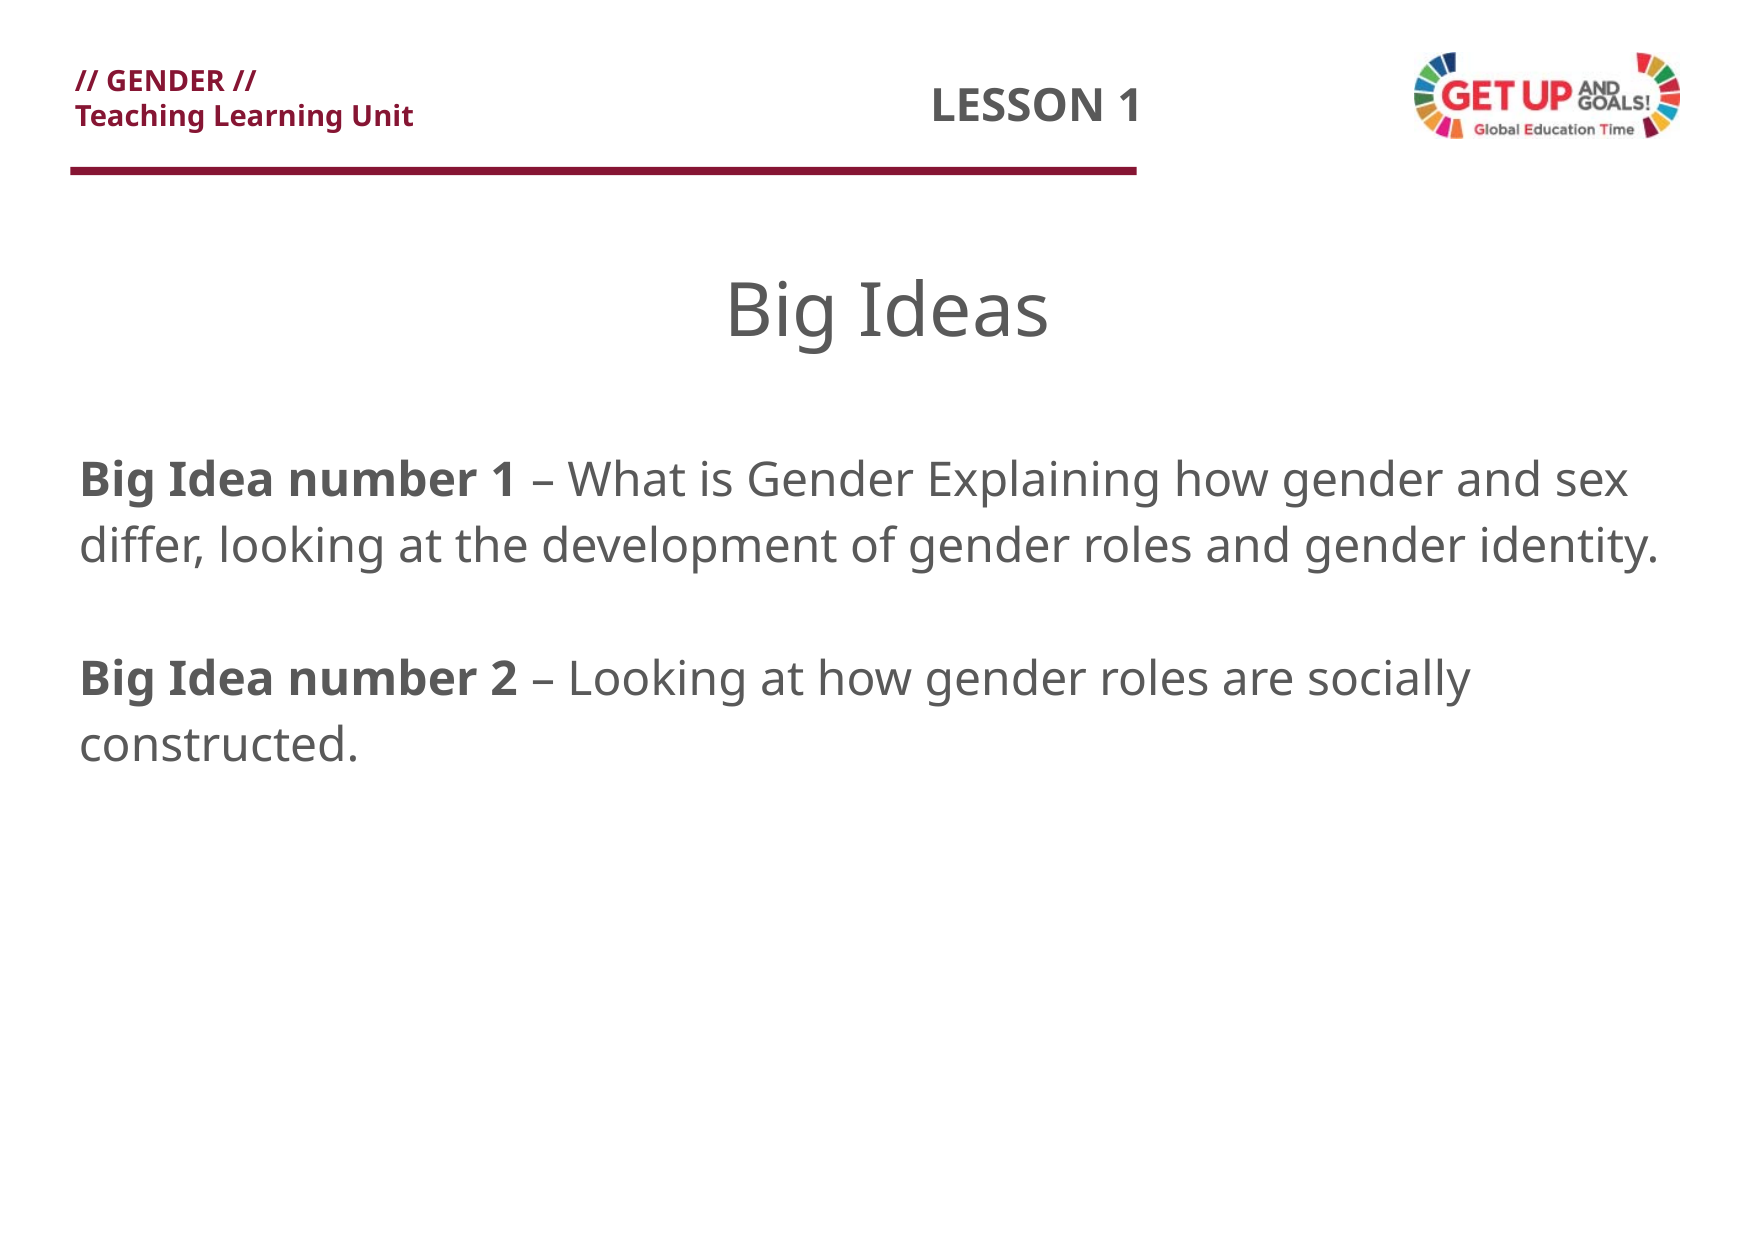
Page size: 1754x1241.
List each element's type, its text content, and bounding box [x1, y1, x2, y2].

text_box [59, 47, 1680, 176]
title Big Ideas [70, 242, 1705, 381]
list Big Idea number 1 – What is Gender Explaining how gender and sex differ, looking at the development of gender roles and gender identity. Big Idea number 2 – Looking at how gender roles are socially constructed. [59, 421, 1695, 843]
